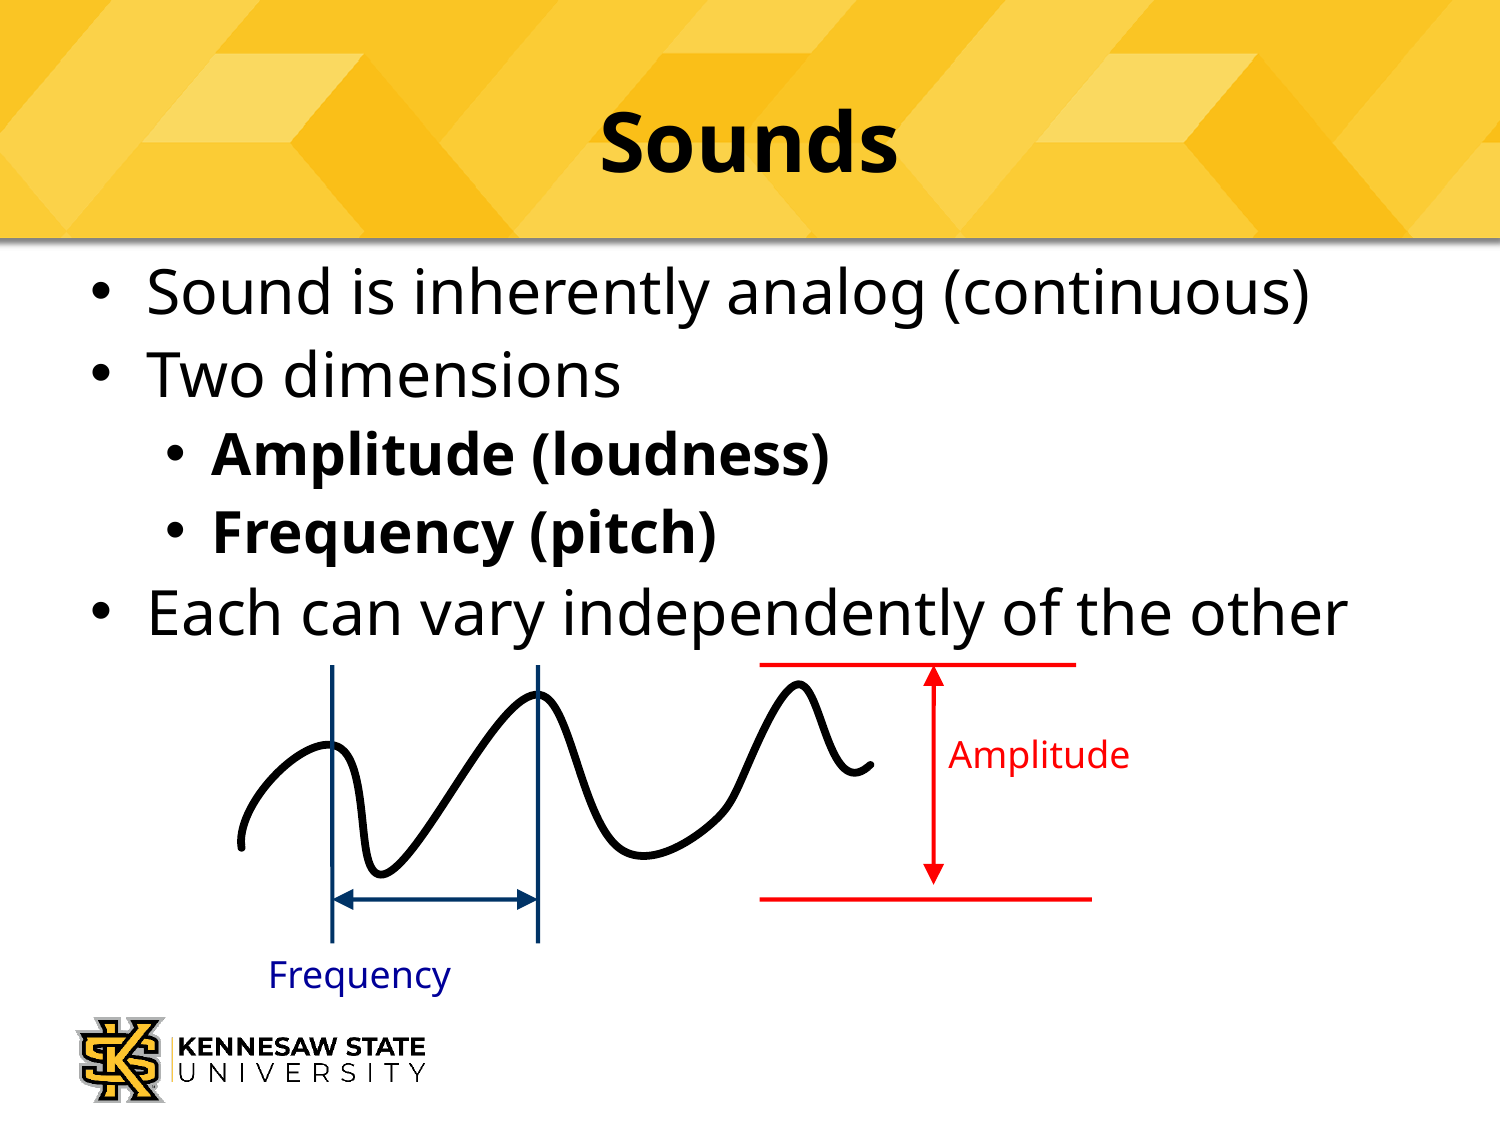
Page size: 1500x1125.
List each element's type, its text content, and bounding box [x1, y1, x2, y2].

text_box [221, 650, 1298, 1032]
picture [75, 1017, 425, 1103]
list Sound is inherently analog (continuous) Two dimensions Amplitude (loudness) Frequency (pitch) Each can vary independently of the other [75, 244, 1478, 988]
title Sounds [75, 45, 1425, 233]
picture [0, 0, 1500, 251]
